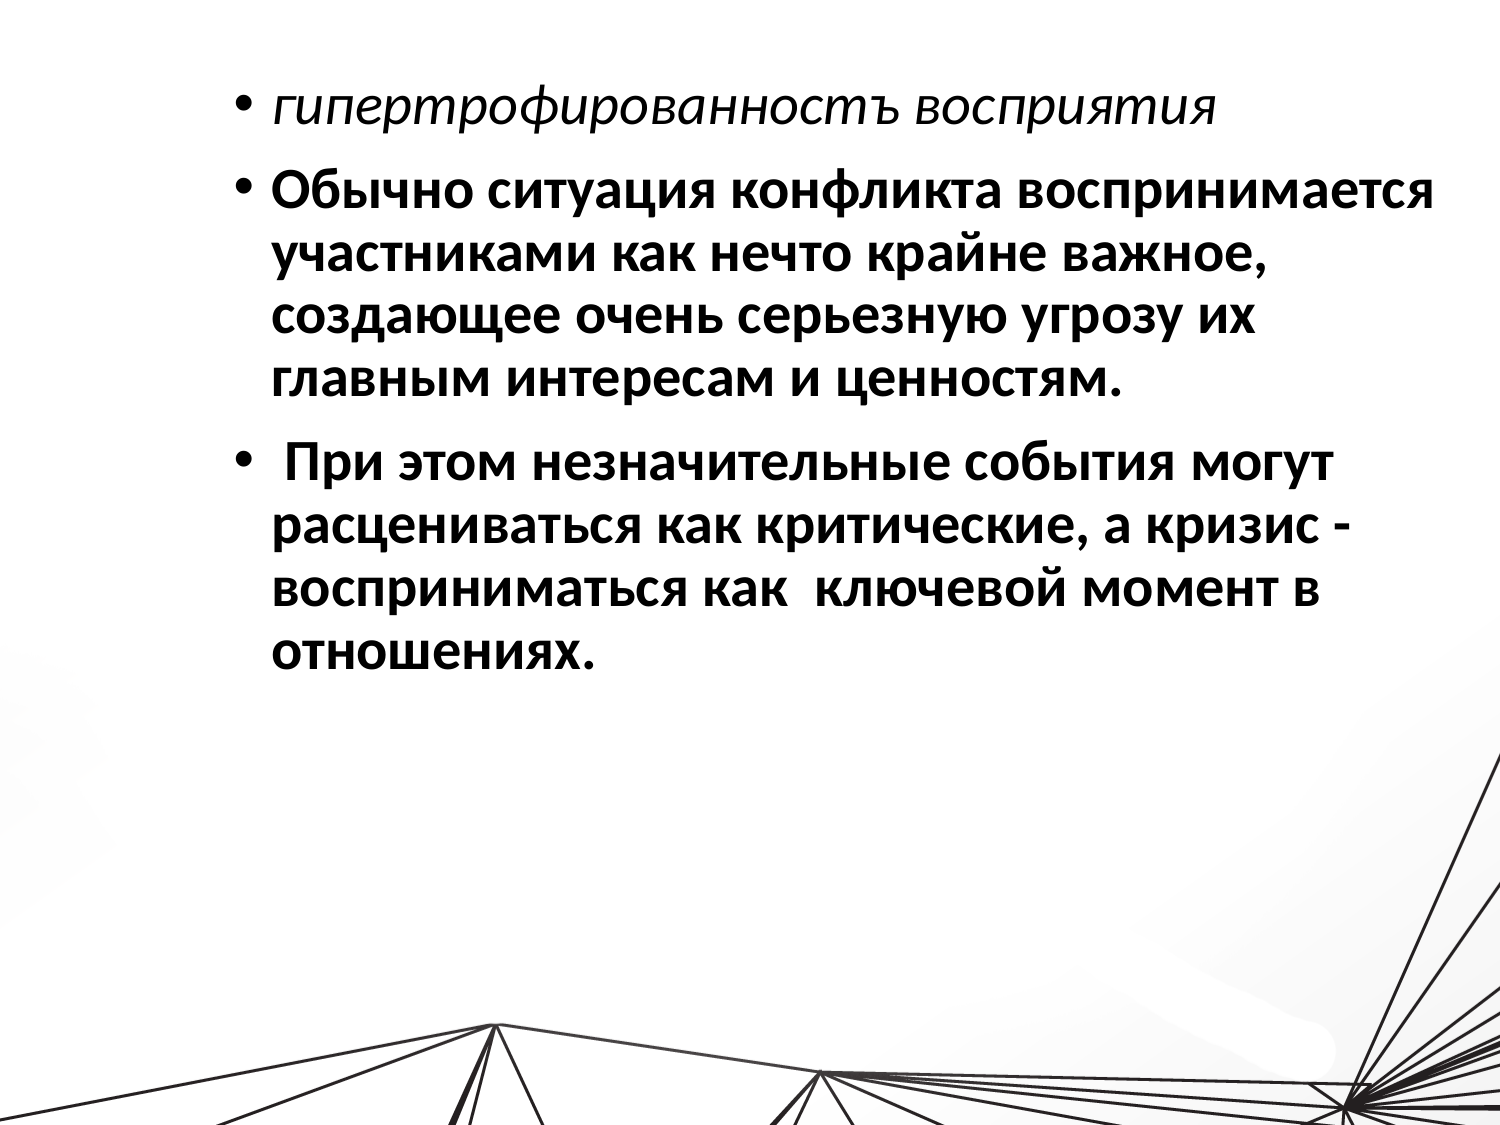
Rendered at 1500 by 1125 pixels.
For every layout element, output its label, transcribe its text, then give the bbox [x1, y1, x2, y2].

picture [0, 0, 1500, 1125]
list гипертрофированностъ восприятия Обычно ситуация конфликта воспринимается участниками как нечто крайне важное, создающее очень серьезную угрозу их главным интересам и ценностям. При этом незначительные события могут расцениваться как критические, а кризис - восприниматься как ключевой момент в отношениях. [218, 66, 1476, 1024]
